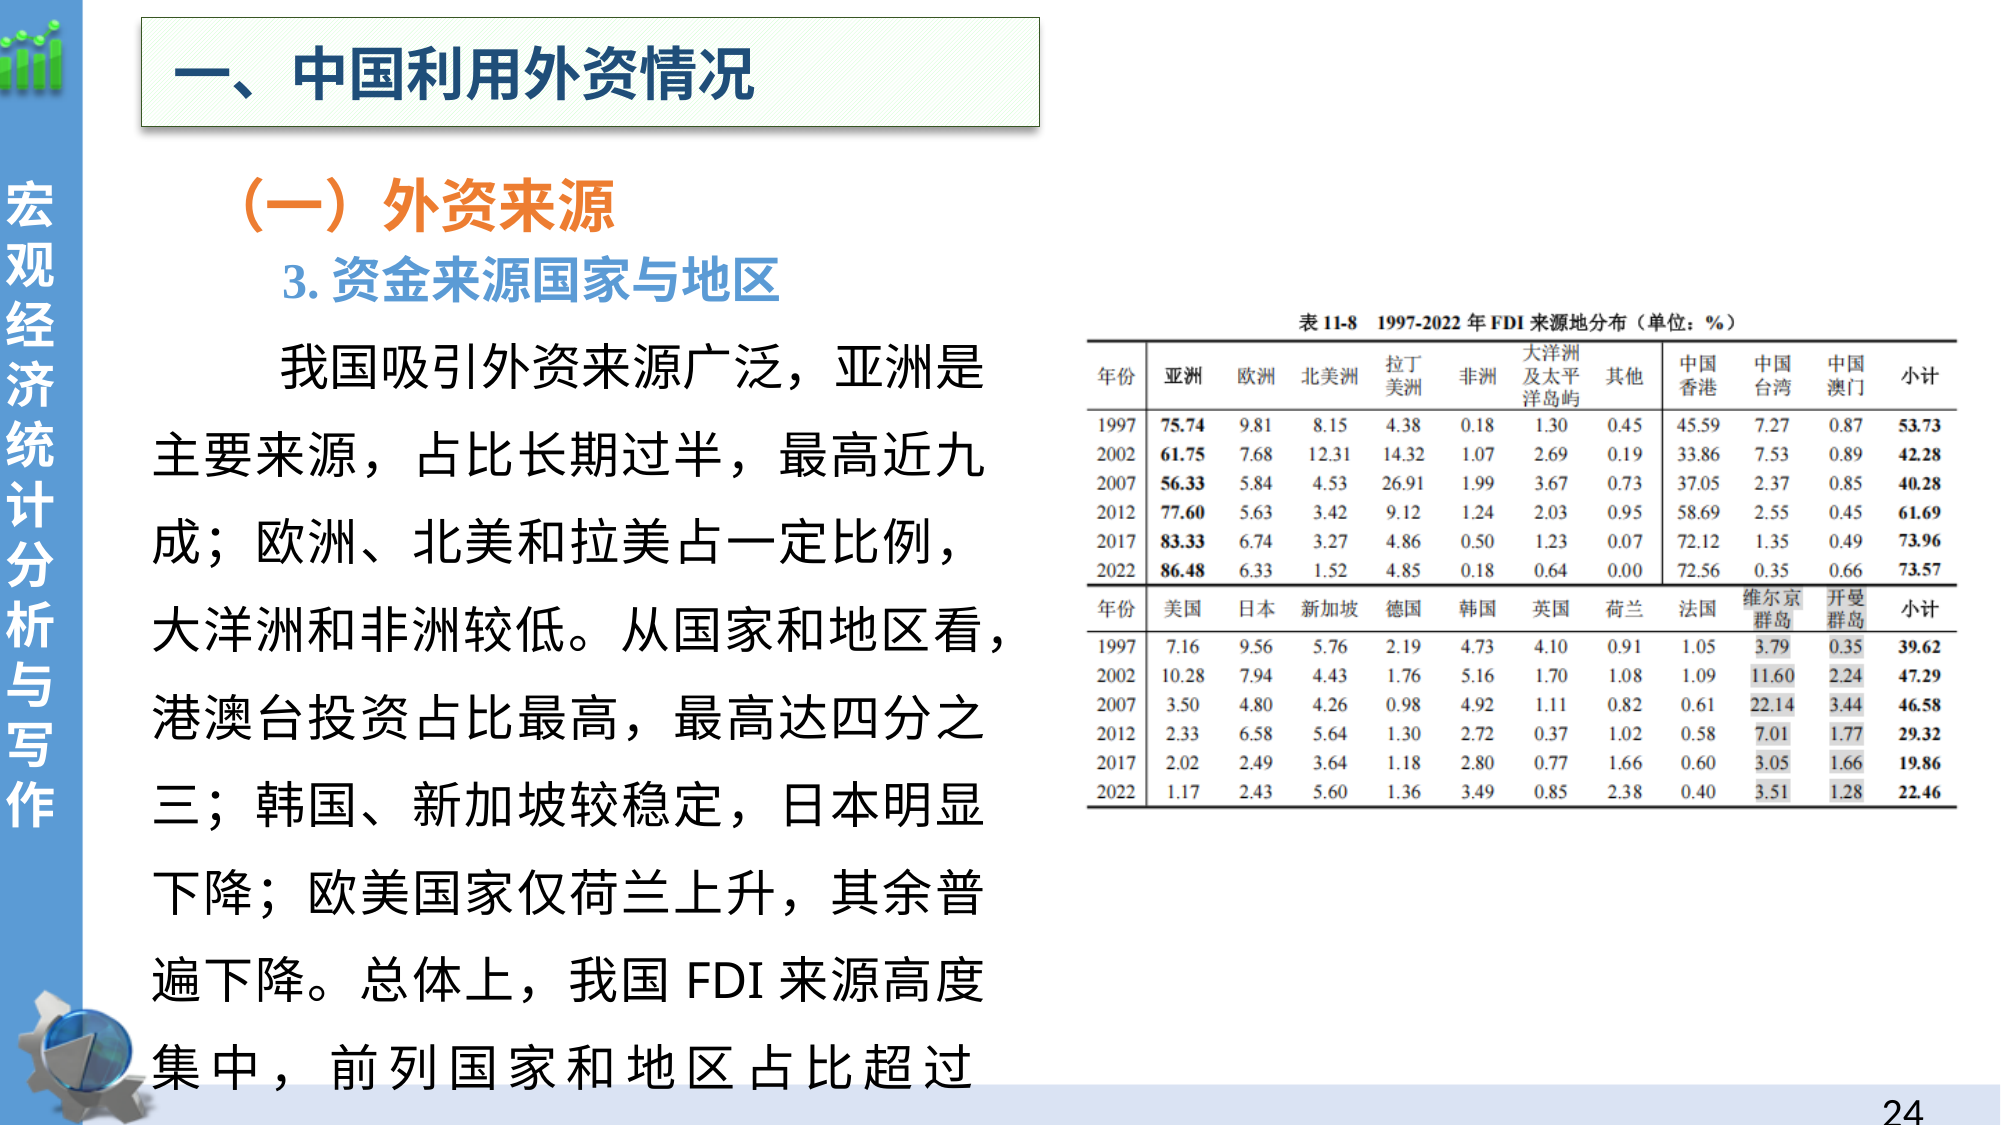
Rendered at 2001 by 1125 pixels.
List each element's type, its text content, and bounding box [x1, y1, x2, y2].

text_box 3.资金来源国家与地区 我国吸引外资来源广泛，亚洲是主要来源，占比长期过半，最高近九成；欧洲、北美和拉美占一定比例，大洋洲和非洲较低。从国家和地区看，港澳台投资占比最高，最高达四分之三；韩国、新加坡较稳定，日本明显下降；欧美国家仅荷兰上升，其余普遍下降。总体上，我国FDI来源高度集中，前列国家和地区占比超过90%。 [98, 213, 1000, 1125]
list [1000, 215, 1968, 393]
text_box 一、中国利用外资情况 [141, 17, 1040, 126]
slide_number 23 [1786, 1085, 1940, 1125]
text_box （一）外资来源 [84, 126, 1432, 247]
picture [0, 0, 2001, 1125]
